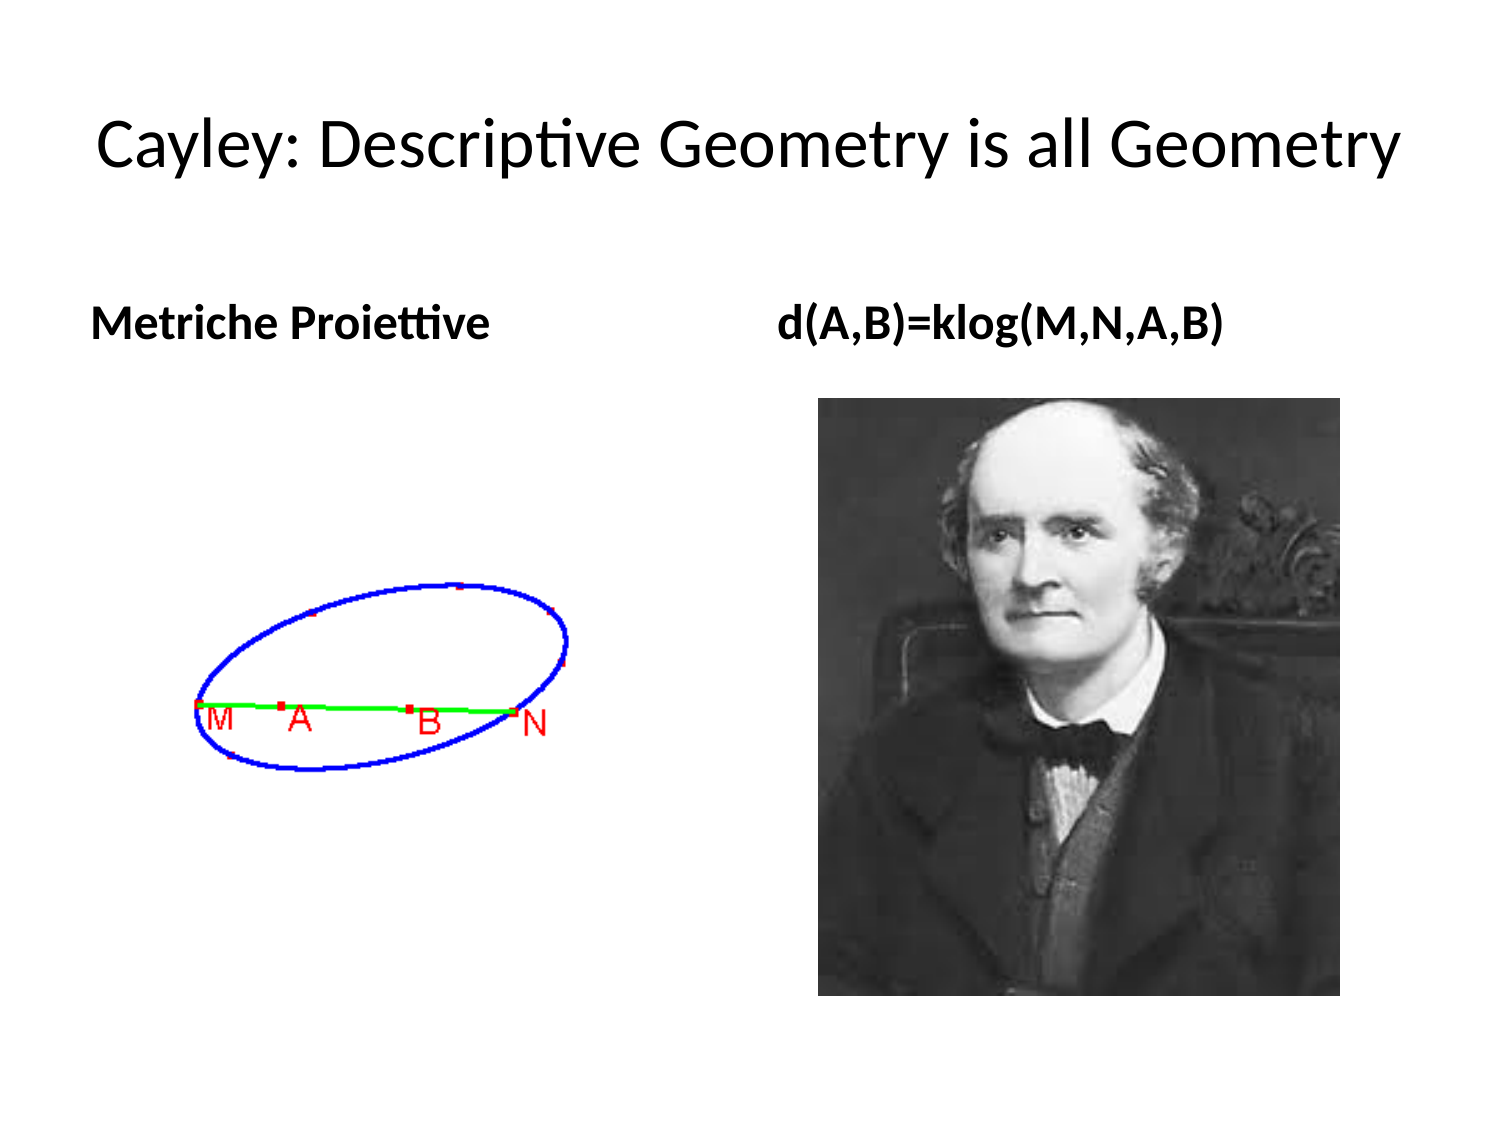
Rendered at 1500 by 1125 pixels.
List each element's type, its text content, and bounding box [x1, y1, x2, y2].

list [182, 537, 631, 824]
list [818, 398, 1340, 997]
list d(A,B)=klog(M,N,A,B) [761, 251, 1425, 357]
title Cayley: Descriptive Geometry is all Geometry [75, 45, 1425, 233]
list Metriche Proiettive [75, 251, 738, 357]
